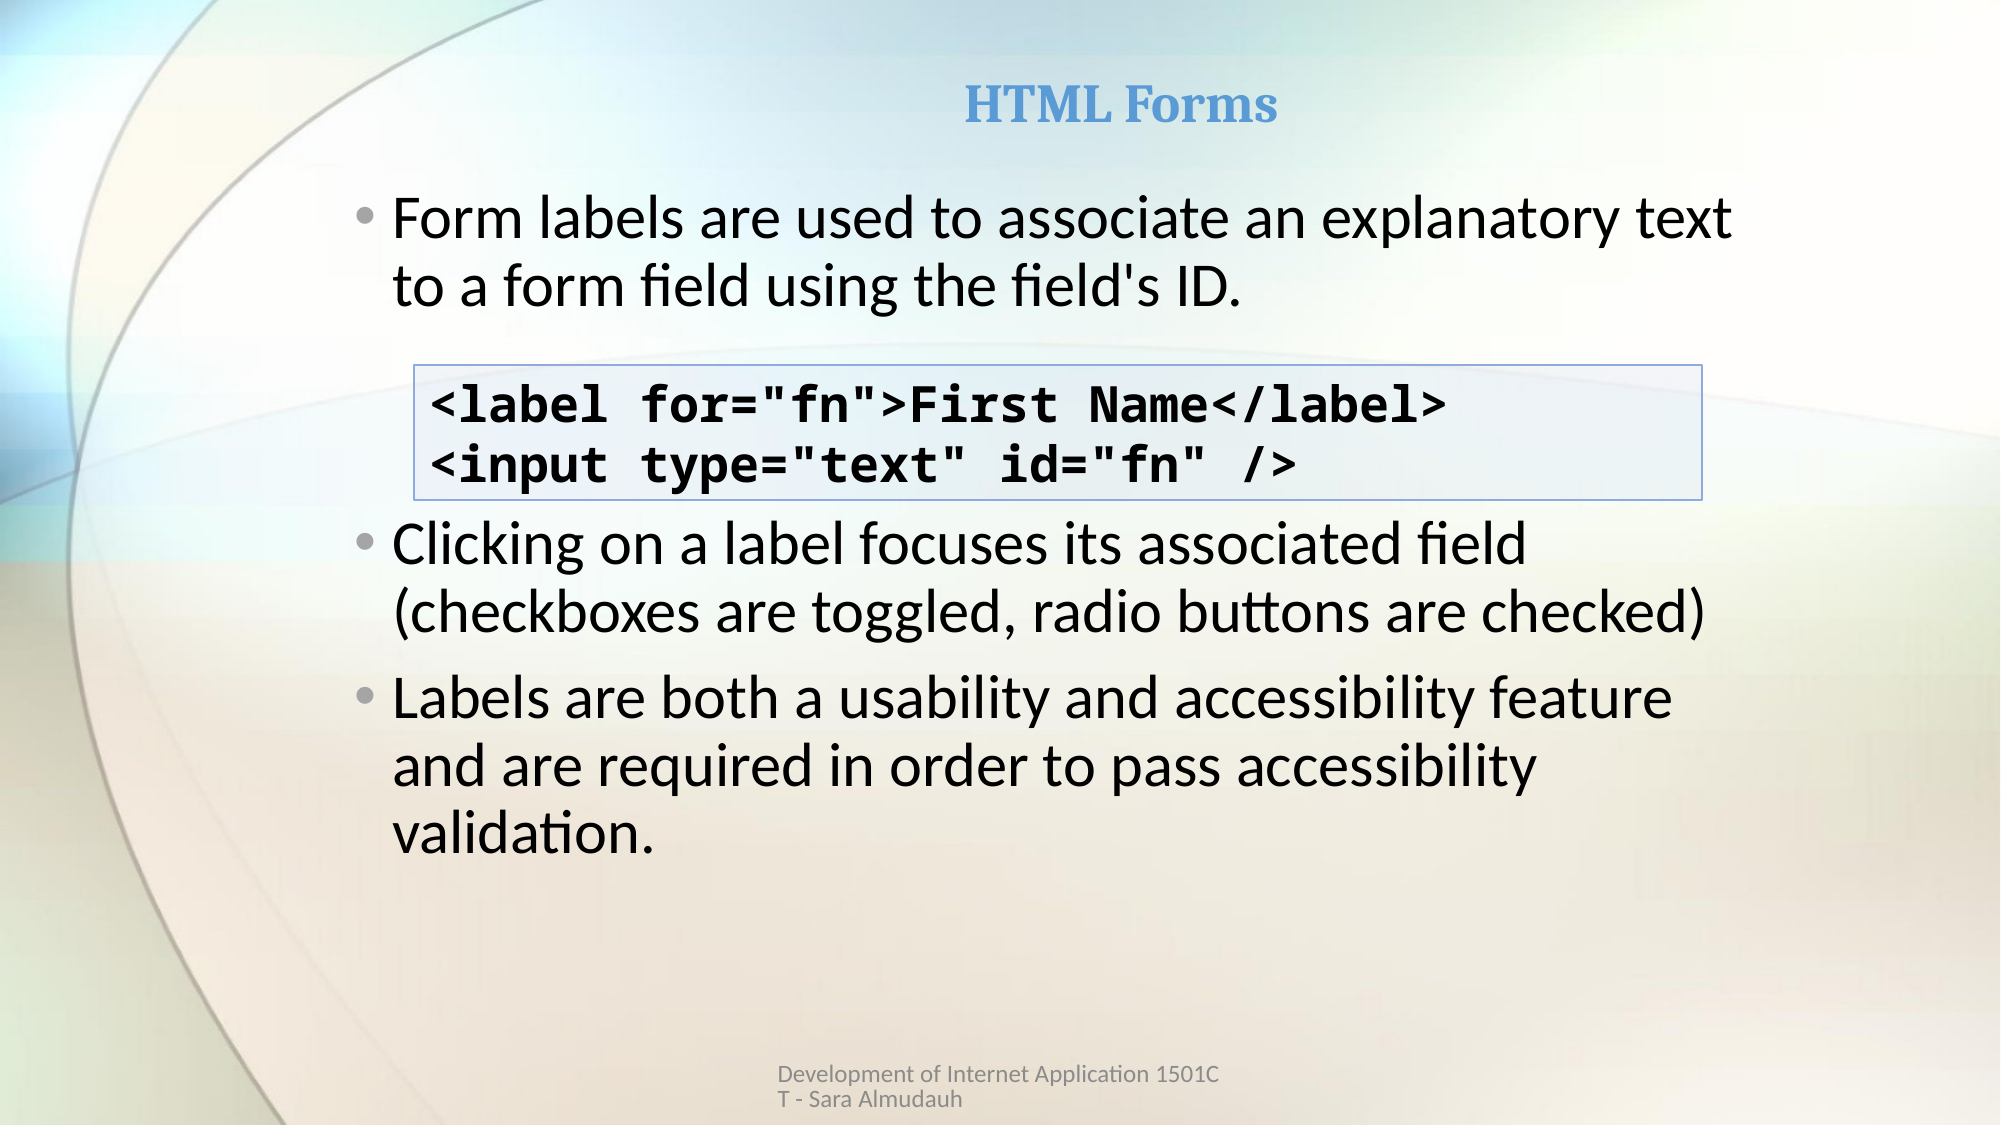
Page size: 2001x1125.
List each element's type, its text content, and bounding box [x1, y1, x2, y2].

title HTML Forms [381, 59, 1863, 142]
list Form labels are used to associate an explanatory text to a form field using the field's ID. Clicking on a label focuses its associated field (checkboxes are toggled, radio buttons are checked) Labels are both a usability and accessibility feature and are required in order to pass accessibility validation. [339, 177, 1765, 1103]
text_box <label for="fn">First Name</label> <input type="text" id="fn" /> [414, 365, 1702, 500]
picture [0, 0, 2001, 1125]
